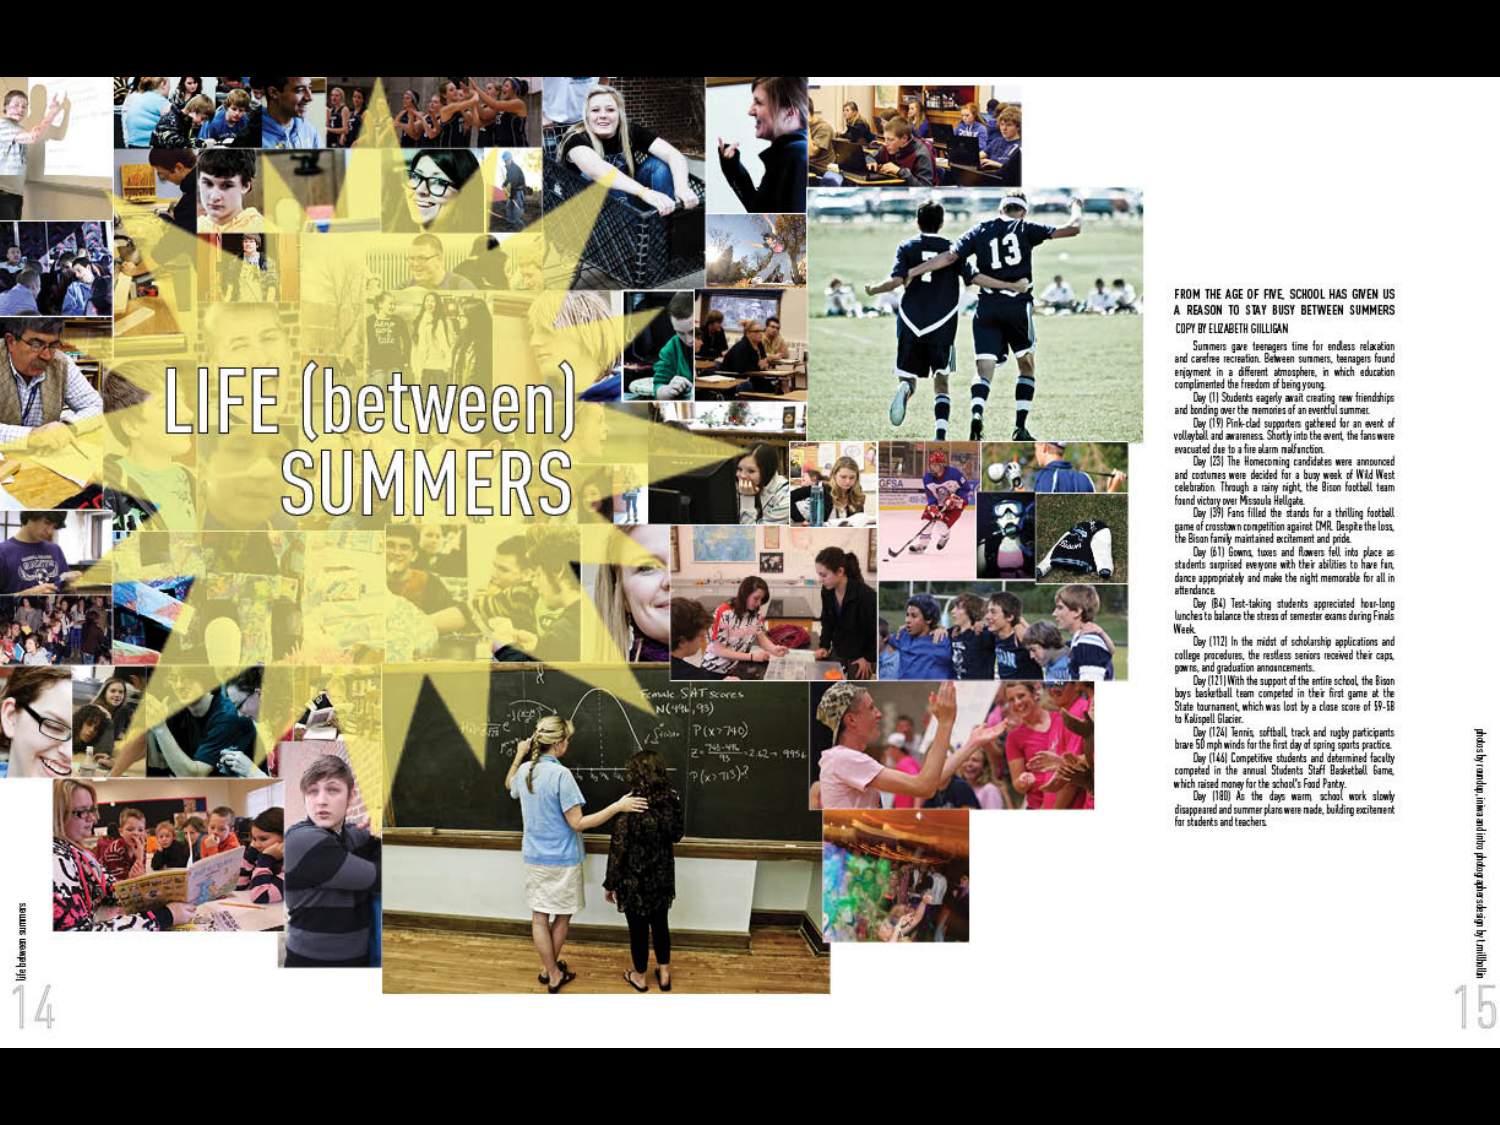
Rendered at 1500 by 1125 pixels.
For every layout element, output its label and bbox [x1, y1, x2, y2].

picture [0, 76, 1500, 1048]
